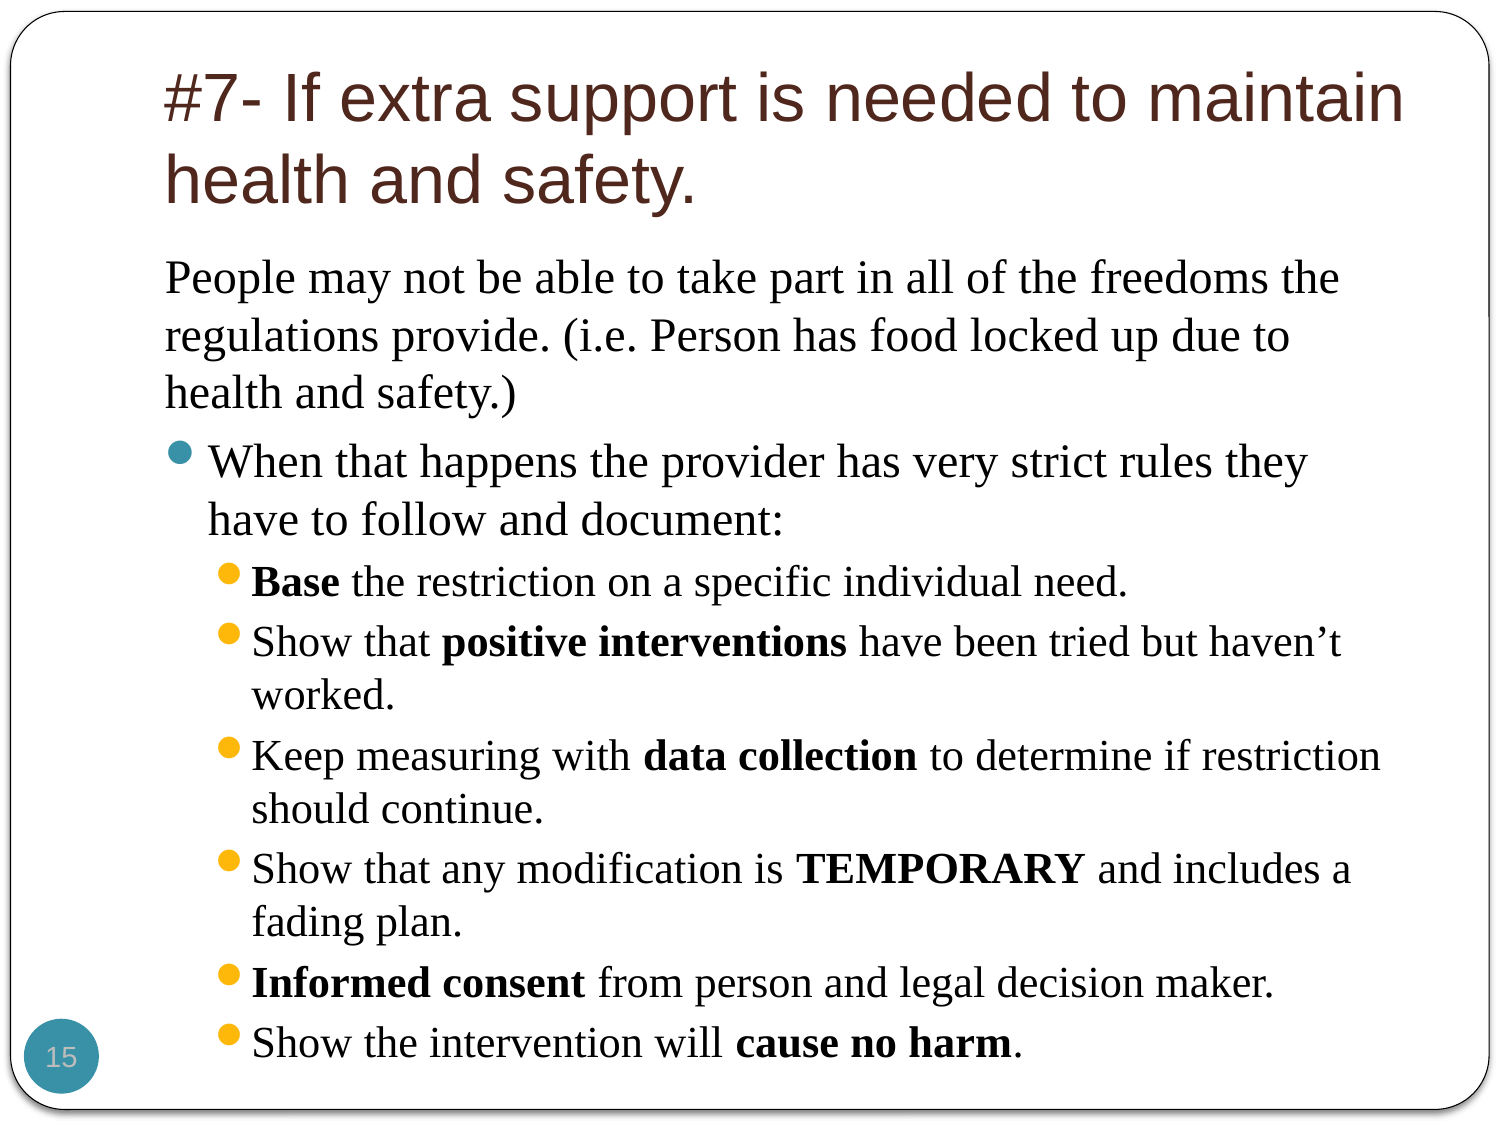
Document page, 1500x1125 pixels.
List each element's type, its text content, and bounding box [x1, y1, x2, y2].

slide_number 15 [23, 1018, 99, 1094]
title #7- If extra support is needed to maintain health and safety. [150, 45, 1425, 233]
list People may not be able to take part in all of the freedoms the regulations provide. (i.e. Person has food locked up due to health and safety.) When that happens the provider has very strict rules they have to follow and document: Base the restriction on a specific individual need. Show that positive interventions have been tried but haven’t worked. Keep measuring with data collection to determine if restriction should continue. Show that any modification is TEMPORARY and includes a fading plan. Informed consent from person and legal decision maker. Show the intervention will cause no harm. [150, 237, 1425, 1080]
